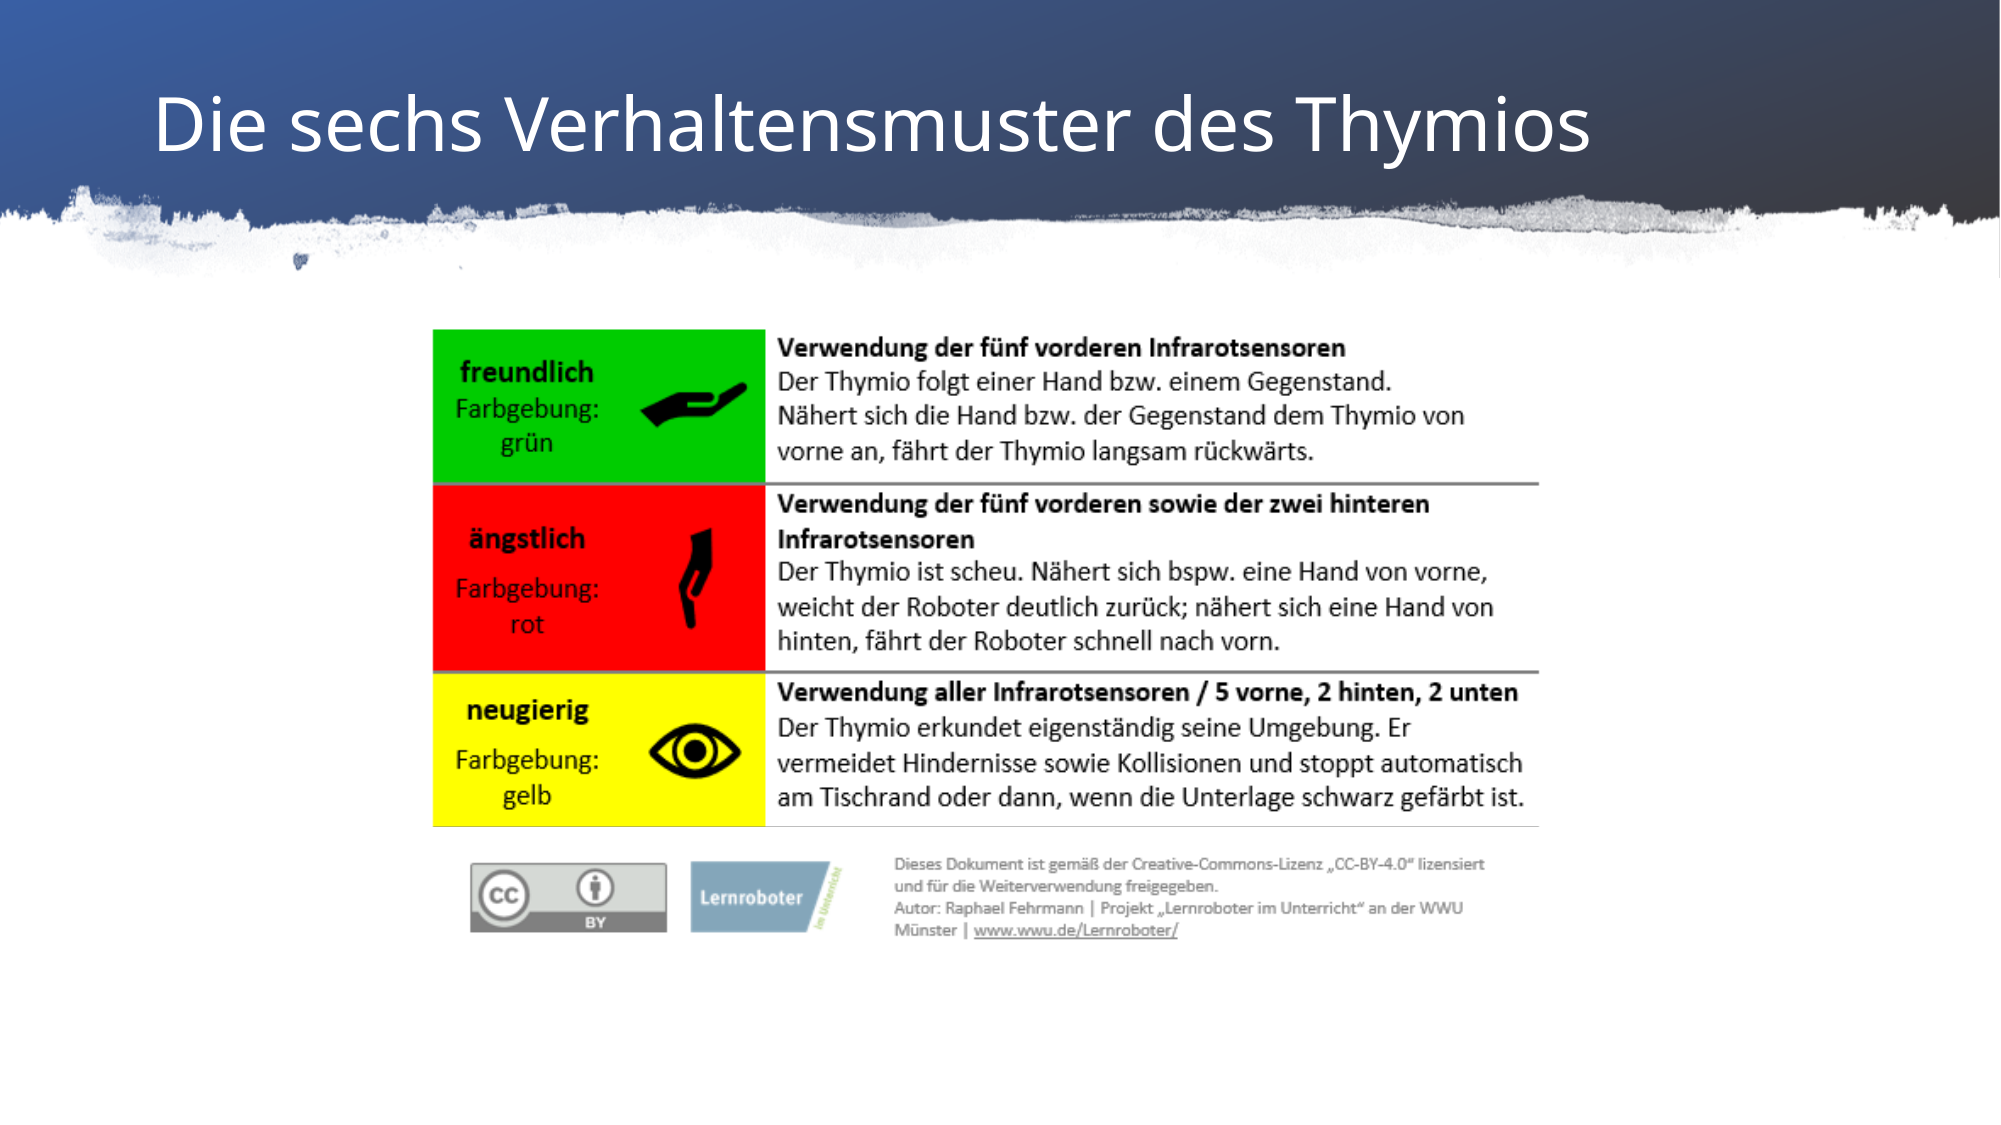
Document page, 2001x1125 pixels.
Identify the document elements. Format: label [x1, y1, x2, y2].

list [422, 318, 1578, 827]
picture [422, 827, 1578, 967]
picture [0, 0, 2000, 278]
